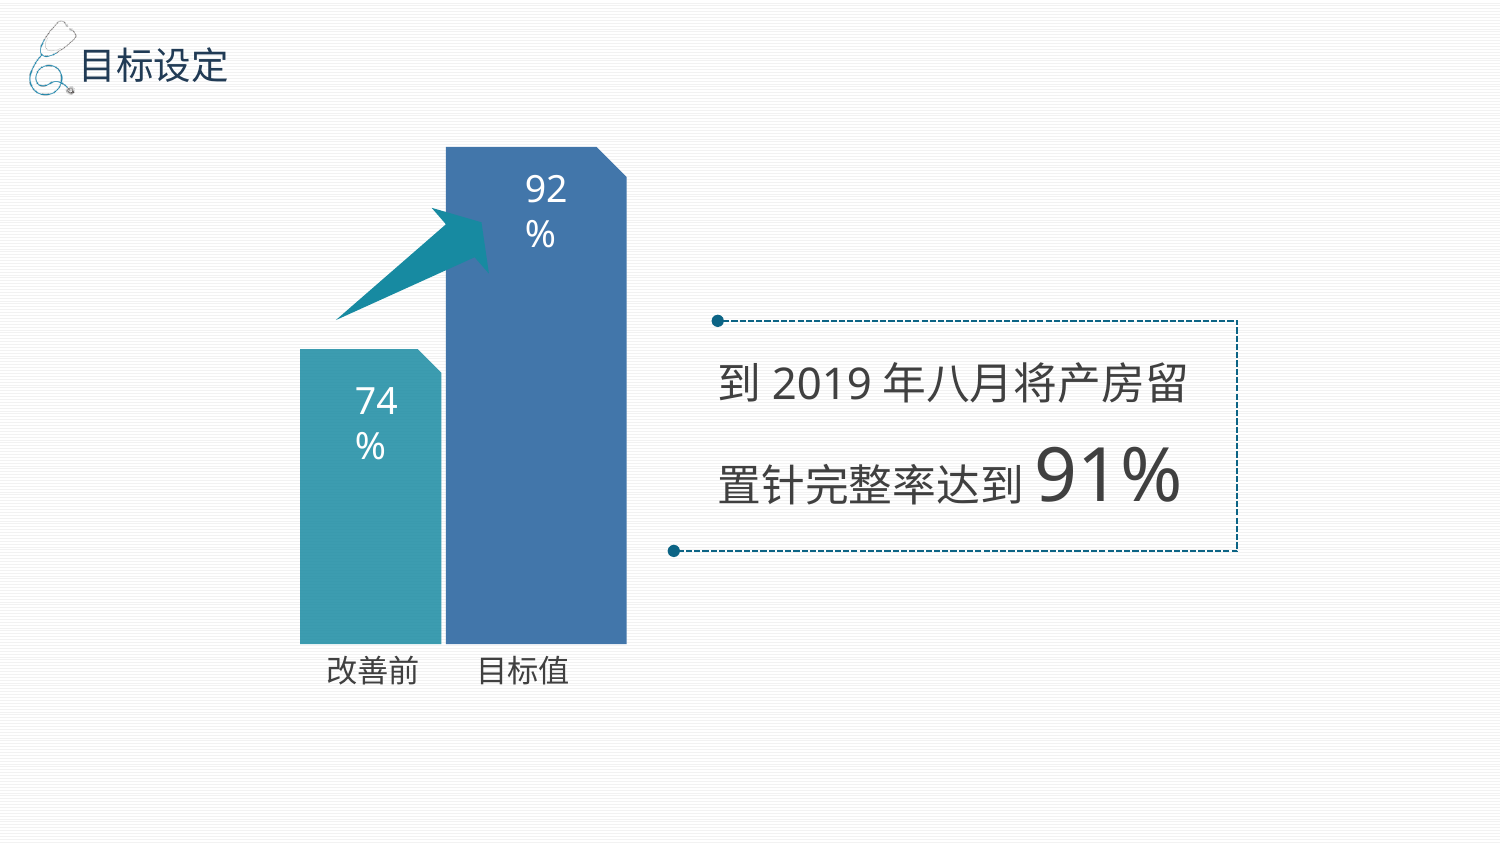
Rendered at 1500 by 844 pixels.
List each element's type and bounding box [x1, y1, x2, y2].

picture [12, 13, 101, 102]
text_box [299, 146, 627, 698]
text_box [673, 320, 1238, 551]
